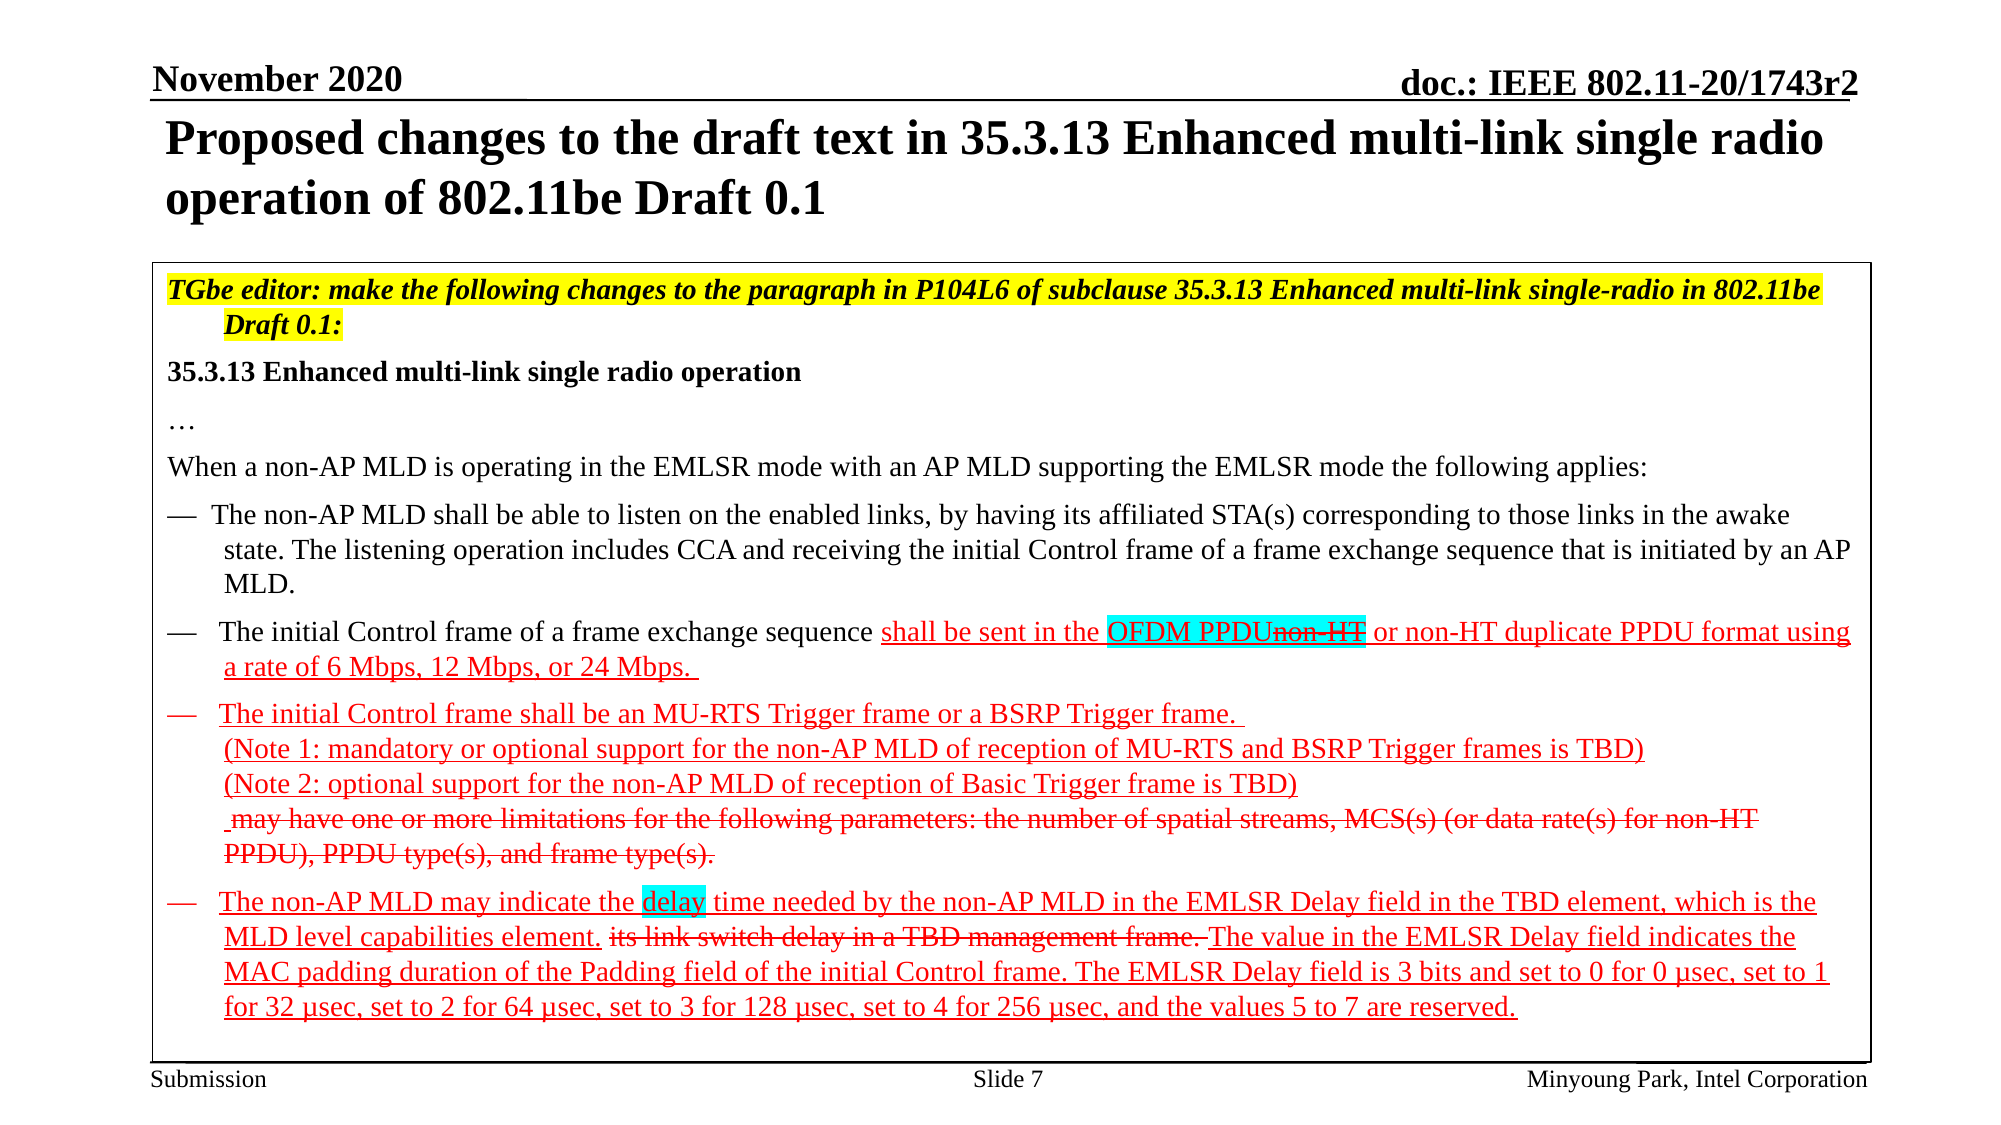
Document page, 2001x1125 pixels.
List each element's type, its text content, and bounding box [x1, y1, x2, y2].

footer Minyoung Park, Intel Corporation [1171, 1061, 1869, 1093]
list TGbe editor: make the following changes to the paragraph in P104L6 of subclause 35.3.13 Enhanced multi-link single-radio in 802.11be Draft 0.1: 35.3.13 Enhanced multi-link single radio operation … When a non-AP MLD is operating in the EMLSR mode with an AP MLD supporting the EMLSR mode the following applies: — The non-AP MLD shall be able to listen on the enabled links, by having its affiliated STA(s) corresponding to those links in the awake state. The listening operation includes CCA and receiving the initial Control frame of a frame exchange sequence that is initiated by an AP MLD. — The initial Control frame of a frame exchange sequence shall be sent in the OFDM PPDUnon-HT or non-HT duplicate PPDU format using a rate of 6 Mbps, 12 Mbps, or 24 Mbps. — The initial Control frame shall be an MU-RTS Trigger frame or a BSRP Trigger frame. (Note 1: mandatory or optional support for the non-AP MLD of reception of MU-RTS and BSRP Trigger frames is TBD) (Note 2: optional support for the non-AP MLD of reception of Basic Trigger frame is TBD) may have one or more limitations for the following parameters: the number of spatial streams, MCS(s) (or data rate(s) for non-HT PPDU), PPDU type(s), and frame type(s). — The non-AP MLD may indicate the delay time needed by the non-AP MLD in the EMLSR Delay field in the TBD element, which is the MLD level capabilities element. its link switch delay in a TBD management frame. The value in the EMLSR Delay field indicates the MAC padding duration of the Padding field of the initial Control frame. The EMLSR Delay field is 3 bits and set to 0 for 0 µsec, set to 1 for 32 µsec, set to 2 for 64 µsec, set to 3 for 128 µsec, set to 4 for 256 µsec, and the values 5 to 7 are reserved. [152, 262, 1872, 1063]
title Proposed changes to the draft text in 35.3.13 Enhanced multi-link single radio operation of 802.11be Draft 0.1 [149, 101, 1850, 228]
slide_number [152, 54, 563, 100]
slide_number Slide 7 [950, 1061, 1067, 1123]
